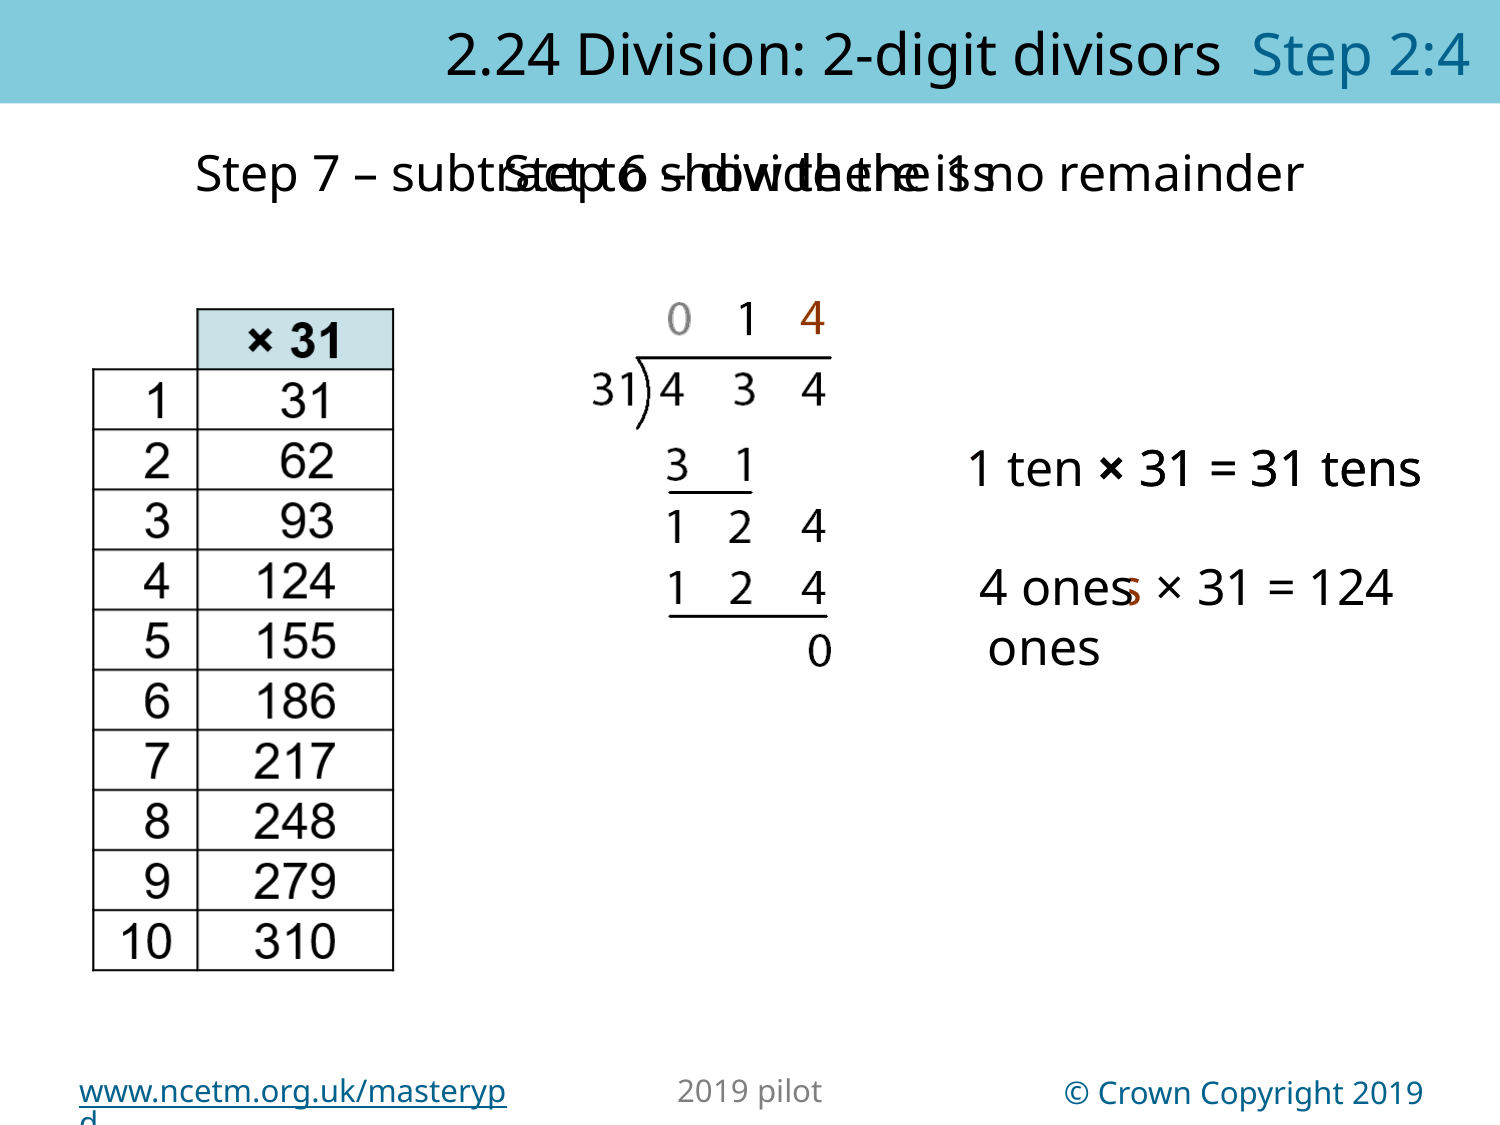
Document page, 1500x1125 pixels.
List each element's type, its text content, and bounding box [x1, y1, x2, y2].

text_box 4 ones × 31 = 124 ones [973, 547, 1485, 683]
text_box Step 7 – subtract to show there is no remainder [17, 133, 1483, 209]
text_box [972, 547, 1142, 624]
picture [91, 292, 396, 1001]
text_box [972, 429, 1416, 506]
picture [601, 559, 849, 684]
list 2.24 Division: 2-digit divisors Step 2:4 [0, 0, 1500, 104]
picture [654, 363, 777, 441]
picture [779, 288, 848, 349]
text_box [587, 292, 849, 561]
picture [779, 496, 849, 556]
